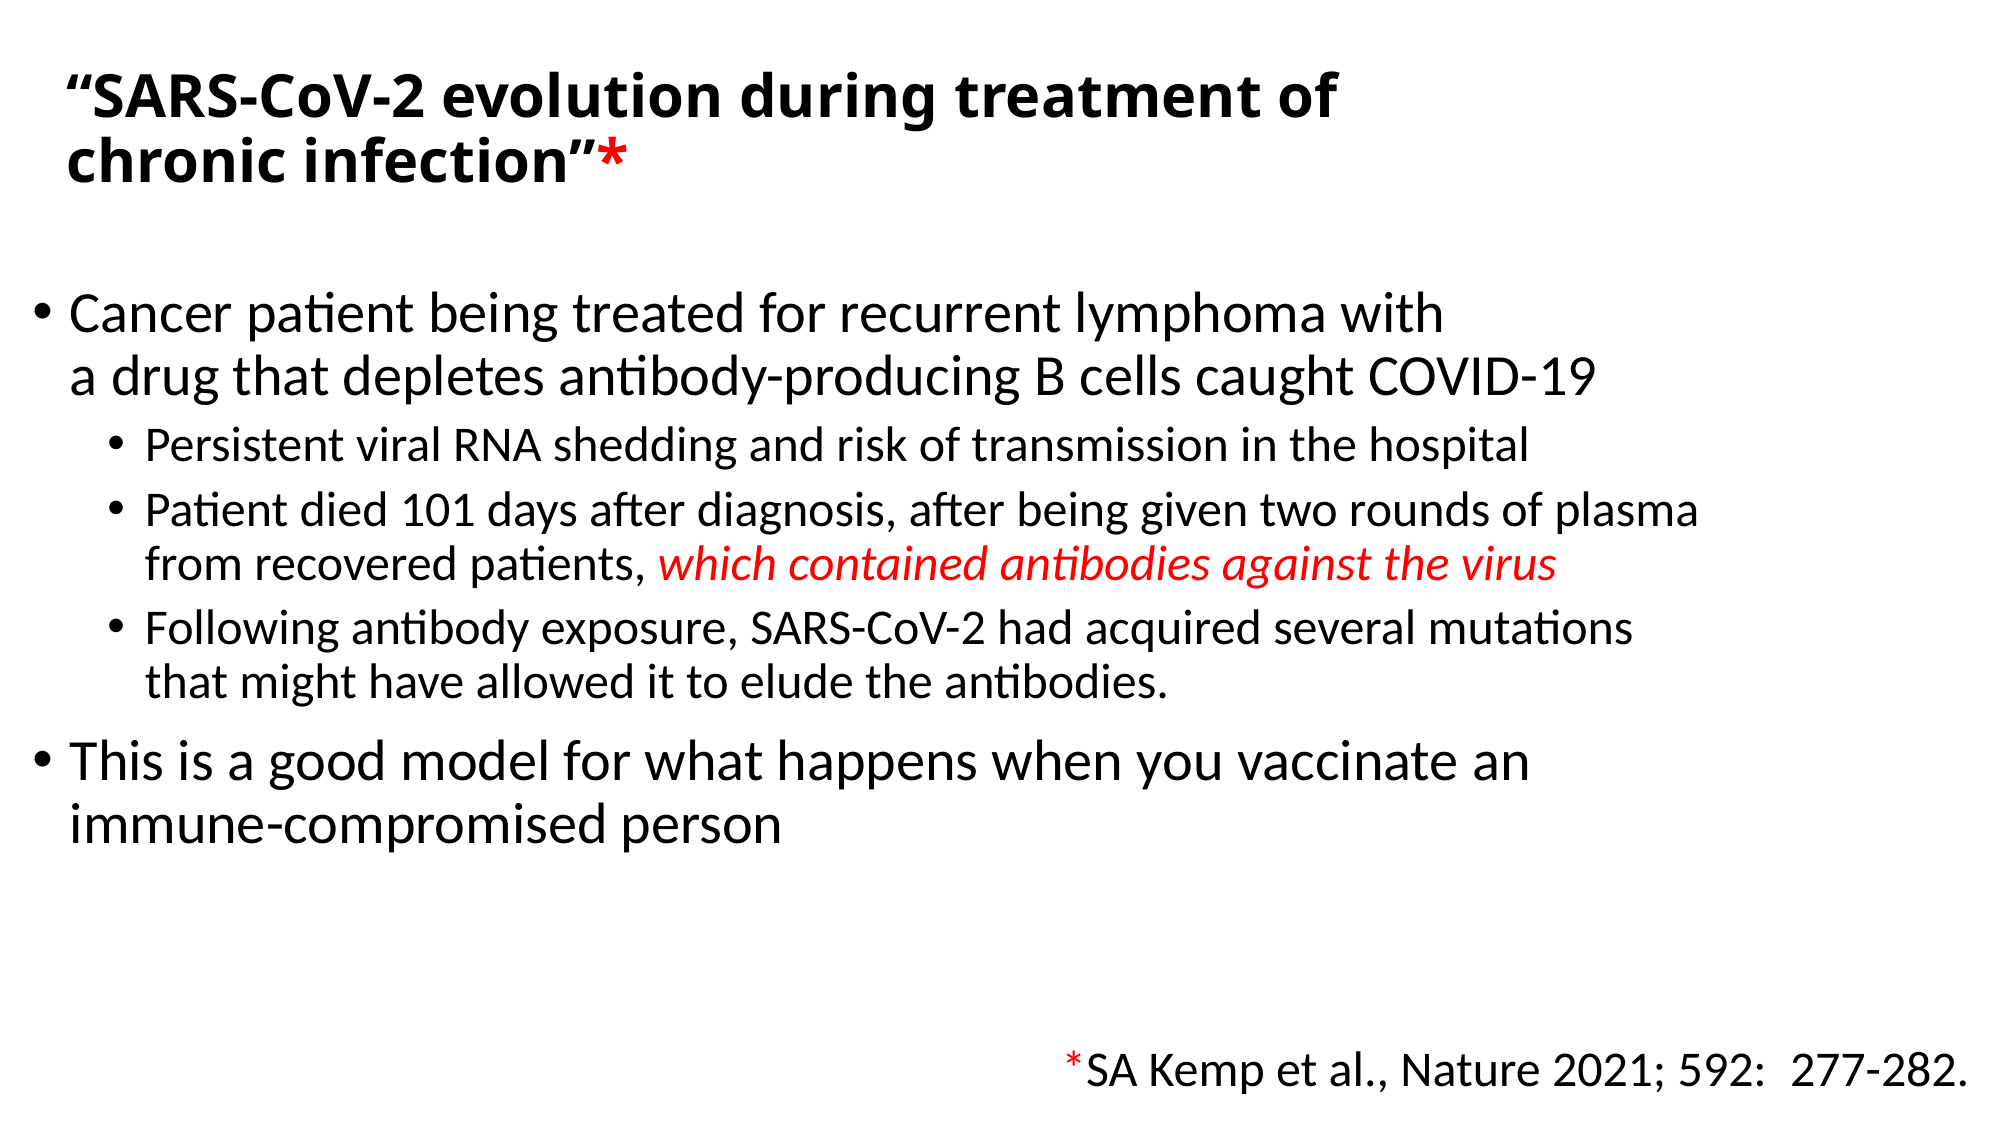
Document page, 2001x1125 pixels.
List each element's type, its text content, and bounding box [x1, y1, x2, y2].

list Cancer patient being treated for recurrent lymphoma with a drug that depletes antibody-producing B cells caught COVID-19 Persistent viral RNA shedding and risk of transmission in the hospital Patient died 101 days after diagnosis, after being given two rounds of plasma from recovered patients, which contained antibodies against the virus Following antibody exposure, SARS-CoV-2 had acquired several mutations that might have allowed it to elude the antibodies. This is a good model for what happens when you vaccinate an immune-compromised person [17, 275, 1743, 989]
text_box *SA Kemp et al., Nature 2021; 592: 277-282. [1046, 1029, 1996, 1105]
title “SARS-CoV-2 evolution during treatment of chronic infection”* [51, 57, 1504, 275]
